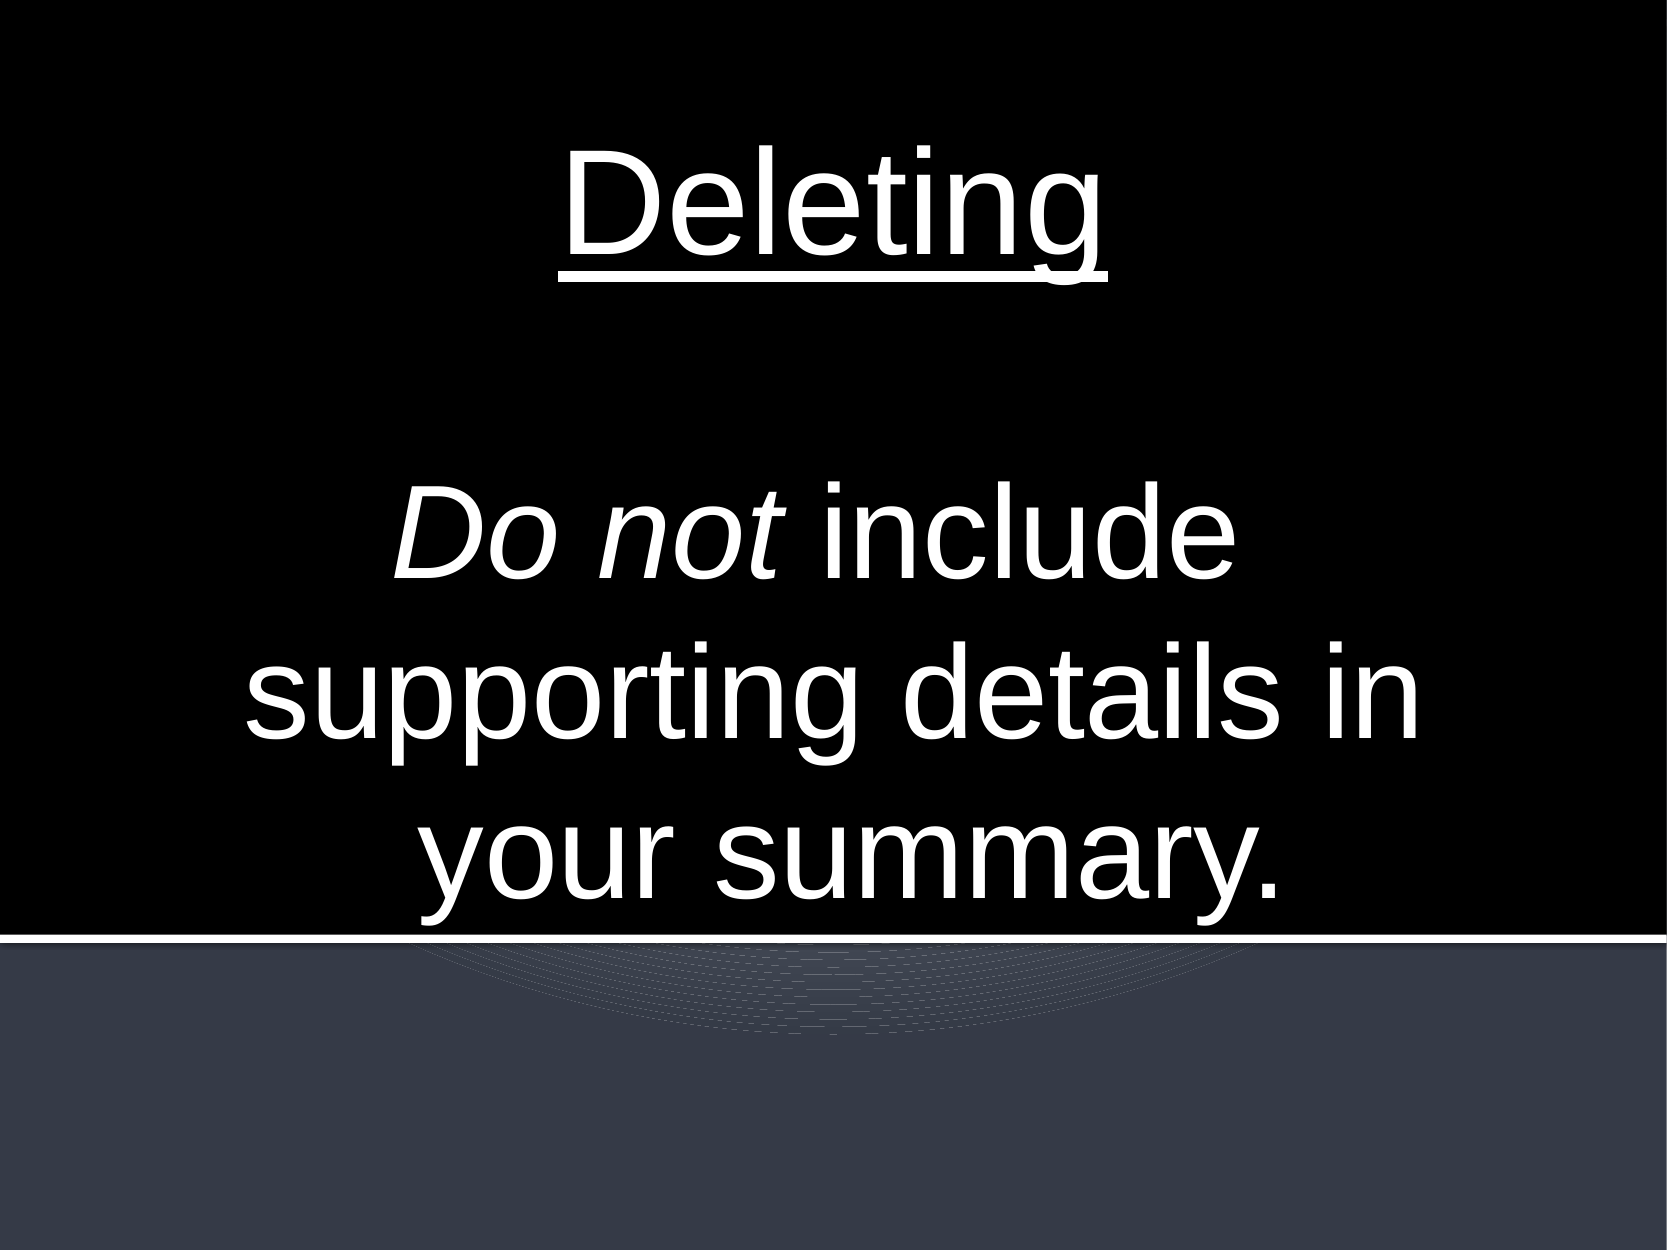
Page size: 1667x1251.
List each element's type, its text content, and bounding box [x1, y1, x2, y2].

text_box Do not include supporting details in your summary. [238, 443, 1429, 926]
text_box Deleting [556, 102, 1111, 285]
